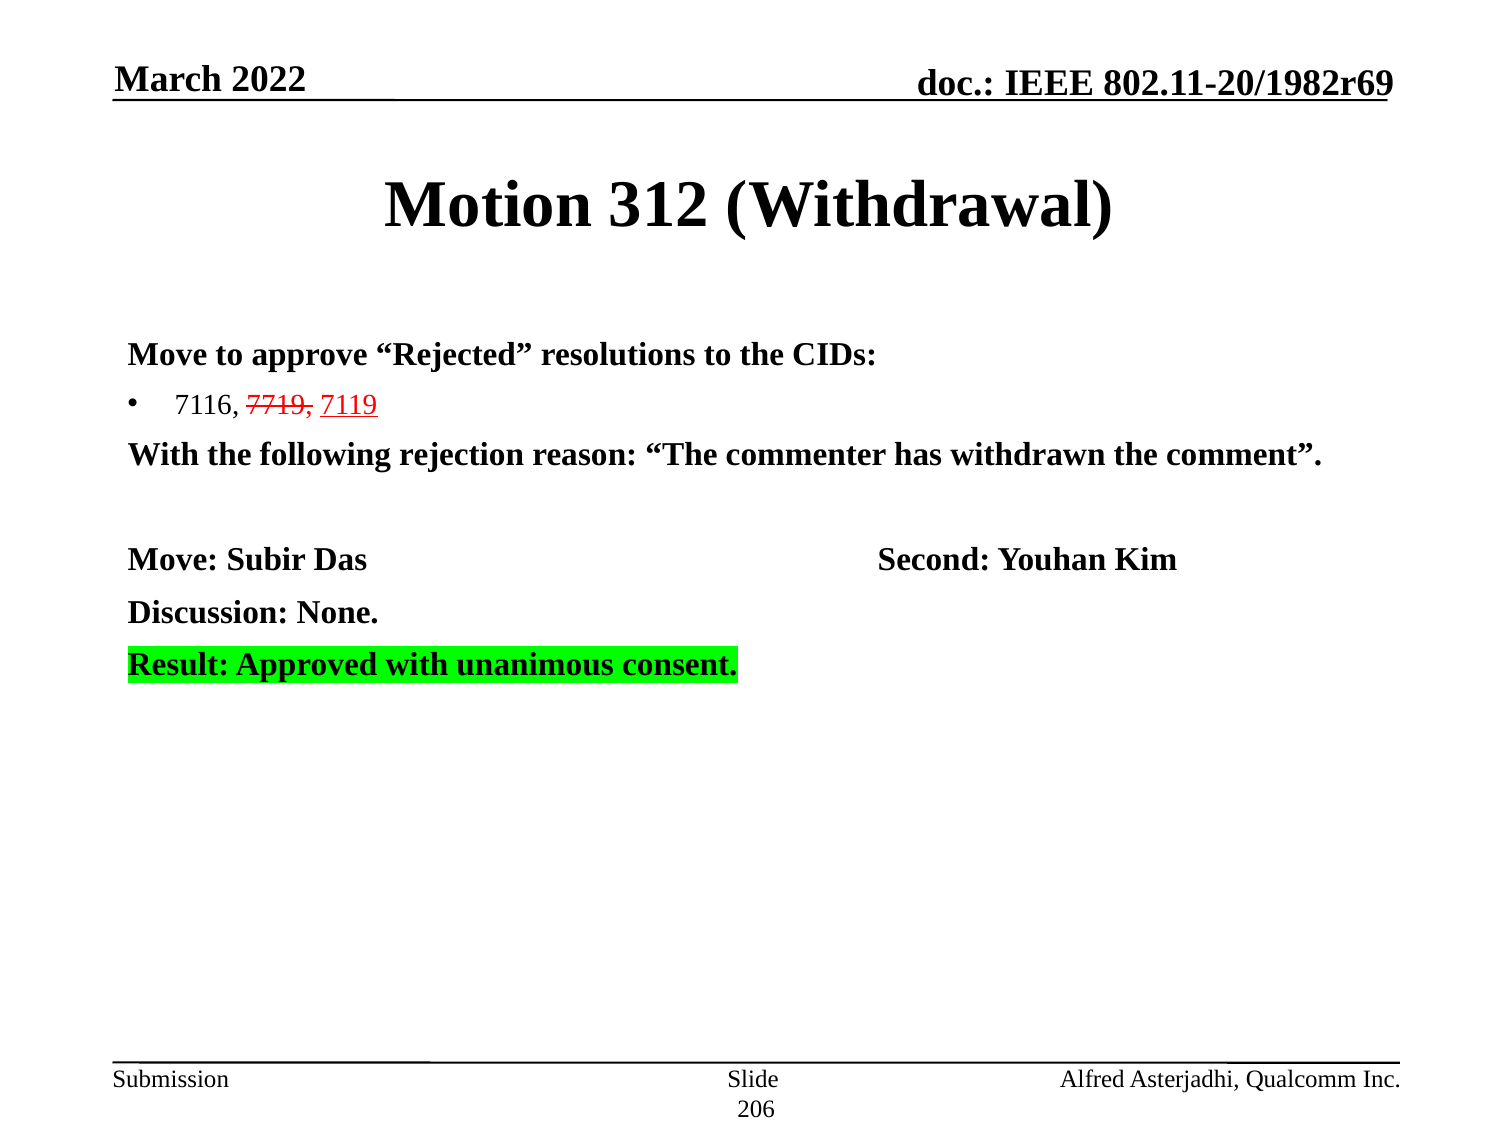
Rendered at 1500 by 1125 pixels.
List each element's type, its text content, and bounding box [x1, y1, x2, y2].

list Move to approve “Rejected” resolutions to the CIDs: 7116, 7719, 7119 With the following rejection reason: “The commenter has withdrawn the comment”. Move: Subir Das Second: Youhan Kim Discussion: None. Result: Approved with unanimous consent. [112, 324, 1388, 1063]
footer Alfred Asterjadhi, Qualcomm Inc. [878, 1061, 1402, 1093]
slide_number Slide 206 [712, 1061, 800, 1123]
title Motion 312 (Withdrawal) [112, 112, 1388, 288]
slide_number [114, 54, 423, 100]
